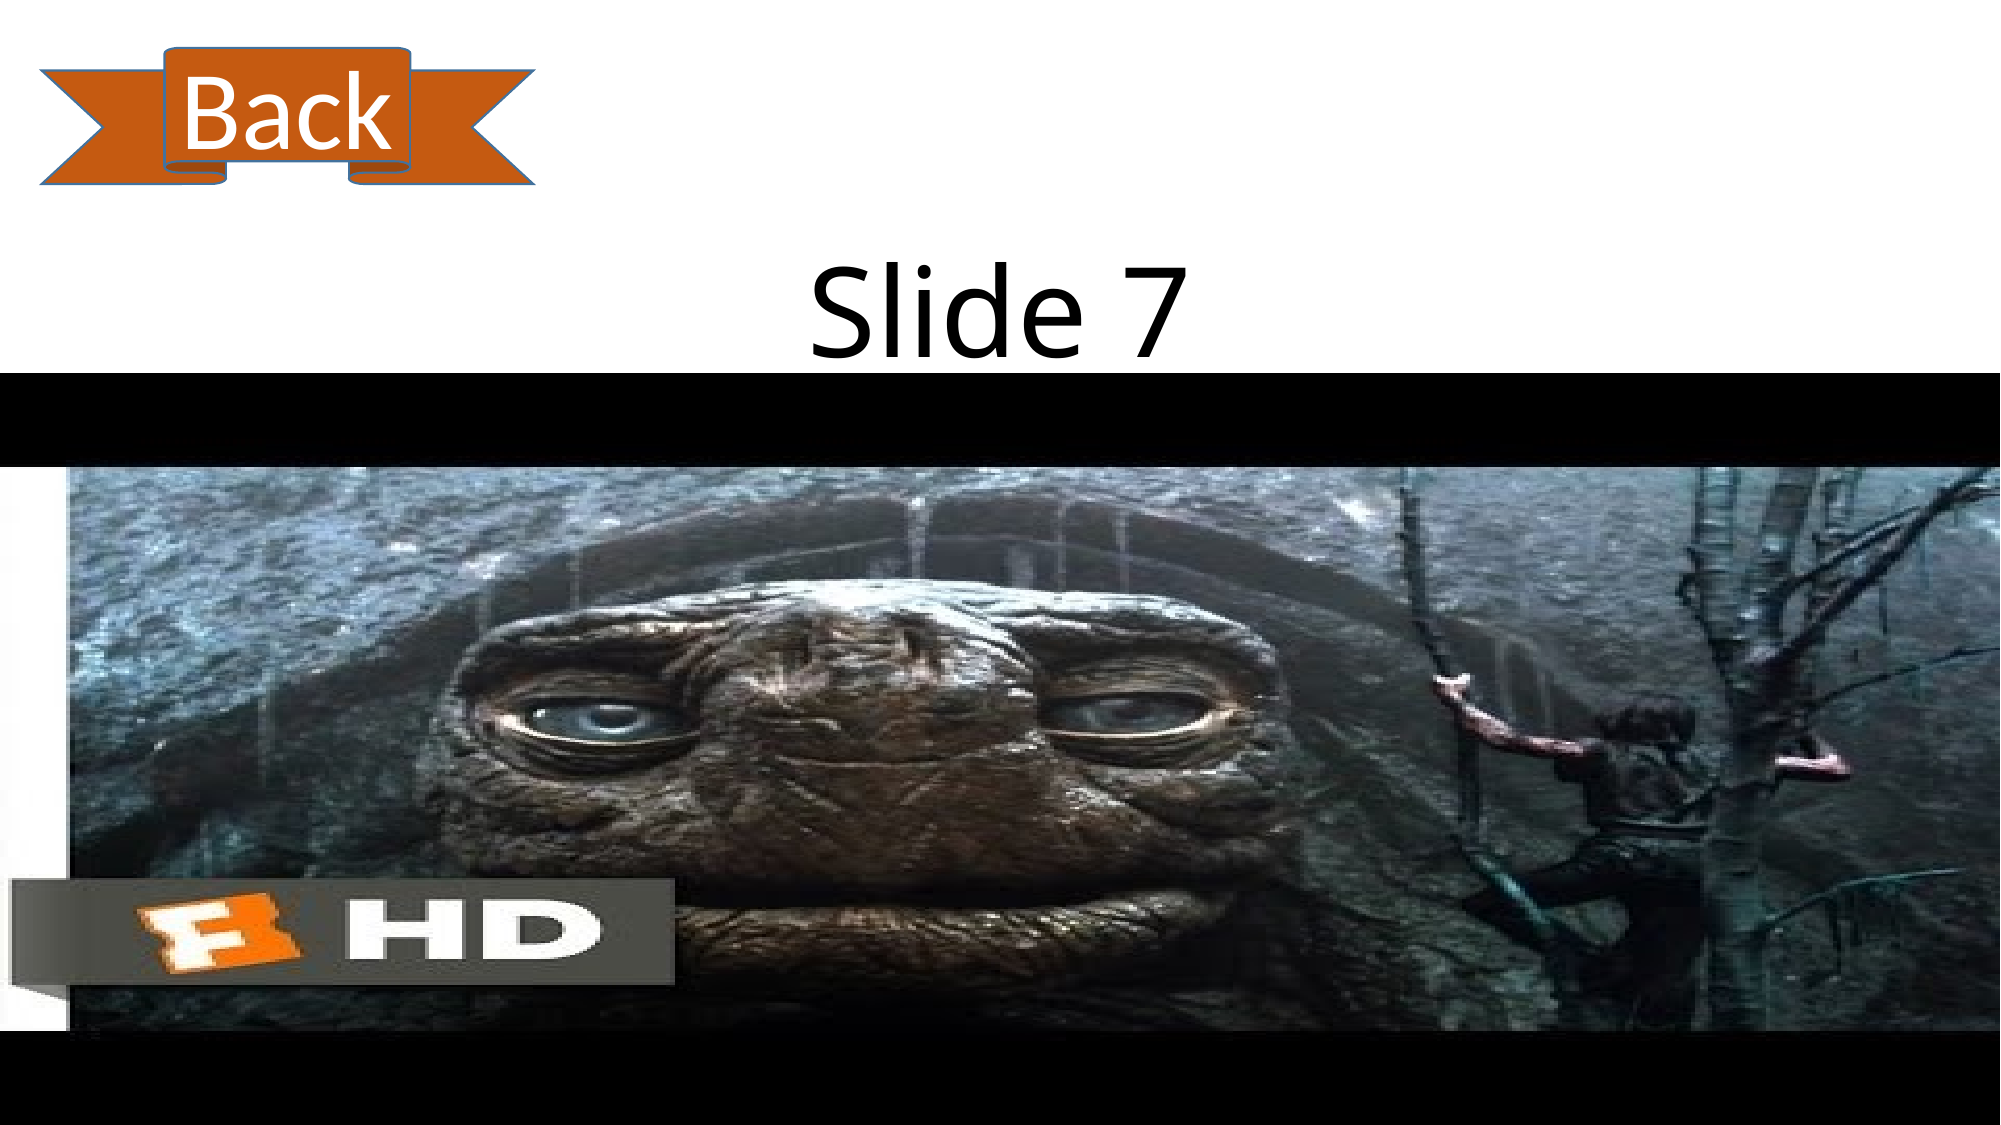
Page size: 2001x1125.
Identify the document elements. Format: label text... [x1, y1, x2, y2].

title Slide 7 [249, 0, 1750, 372]
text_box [0, 372, 2000, 1125]
text_box Back [38, 46, 536, 186]
